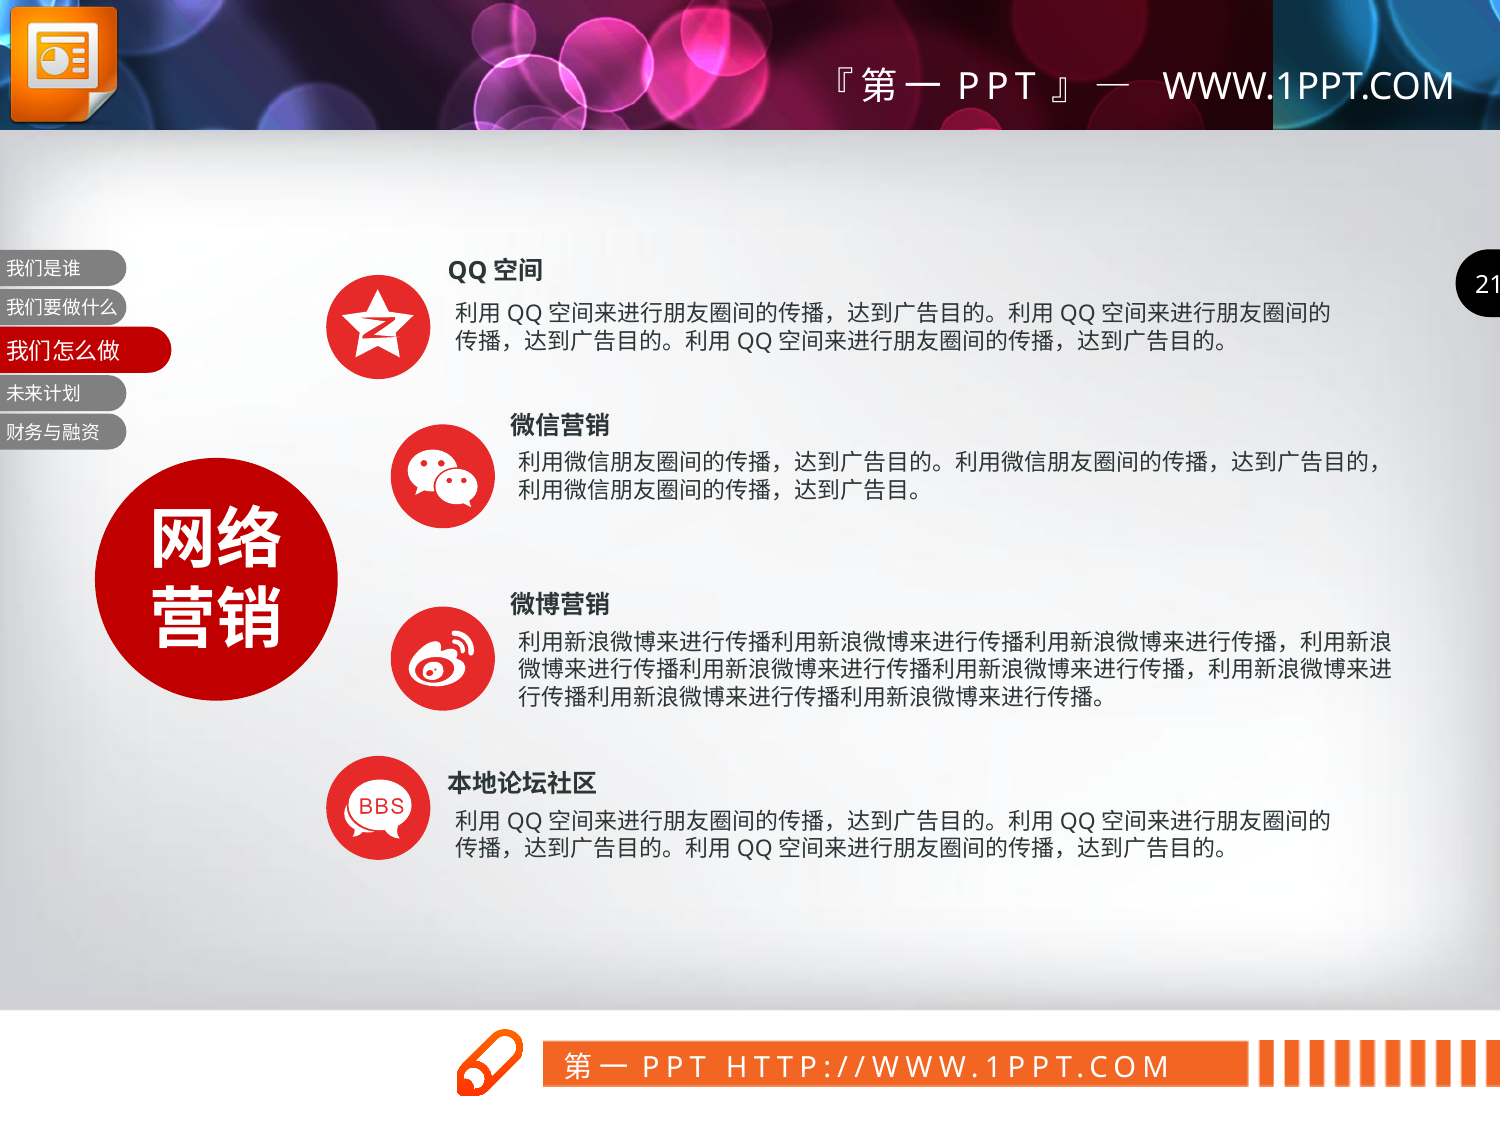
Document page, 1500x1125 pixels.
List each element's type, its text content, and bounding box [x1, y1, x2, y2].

text_box 我们是谁 [0, 249, 145, 286]
text_box 微博营销 [496, 581, 746, 627]
text_box 本地论坛社区 [434, 760, 683, 806]
text_box 未来计划 [0, 375, 145, 412]
text_box 利用新浪微博来进行传播利用新浪微博来进行传播利用新浪微博来进行传播，利用新浪微博来进行传播利用新浪微博来进行传播利用新浪微博来进行传播，利用新浪微博来进行传播利用新浪微博来进行传播利用新浪微博来进行传播。 [503, 619, 1424, 717]
text_box 微信营销 [496, 402, 746, 447]
text_box 我们怎么做 [0, 329, 208, 371]
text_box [390, 606, 496, 711]
text_box 利用微信朋友圈间的传播，达到广告目的。利用微信朋友圈间的传播，达到广告目的，利用微信朋友圈间的传播，达到广告目。 [503, 440, 1424, 511]
text_box 财务与融资 [0, 413, 145, 450]
text_box 利用QQ空间来进行朋友圈间的传播，达到广告目的。利用QQ空间来进行朋友圈间的传播，达到广告目的。利用QQ空间来进行朋友圈间的传播，达到广告目的。 [440, 798, 1361, 869]
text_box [325, 274, 431, 380]
picture [543, 1040, 1500, 1087]
text_box [1455, 266, 1460, 300]
text_box 21 [1460, 249, 1500, 317]
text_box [390, 424, 496, 529]
text_box 利用QQ空间来进行朋友圈间的传播，达到广告目的。利用QQ空间来进行朋友圈间的传播，达到广告目的。利用QQ空间来进行朋友圈间的传播，达到广告目的。 [440, 291, 1361, 362]
picture [0, 0, 1500, 1012]
text_box QQ空间 [432, 246, 683, 292]
text_box 我们要做什么 [0, 289, 145, 326]
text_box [325, 755, 431, 861]
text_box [94, 457, 338, 701]
